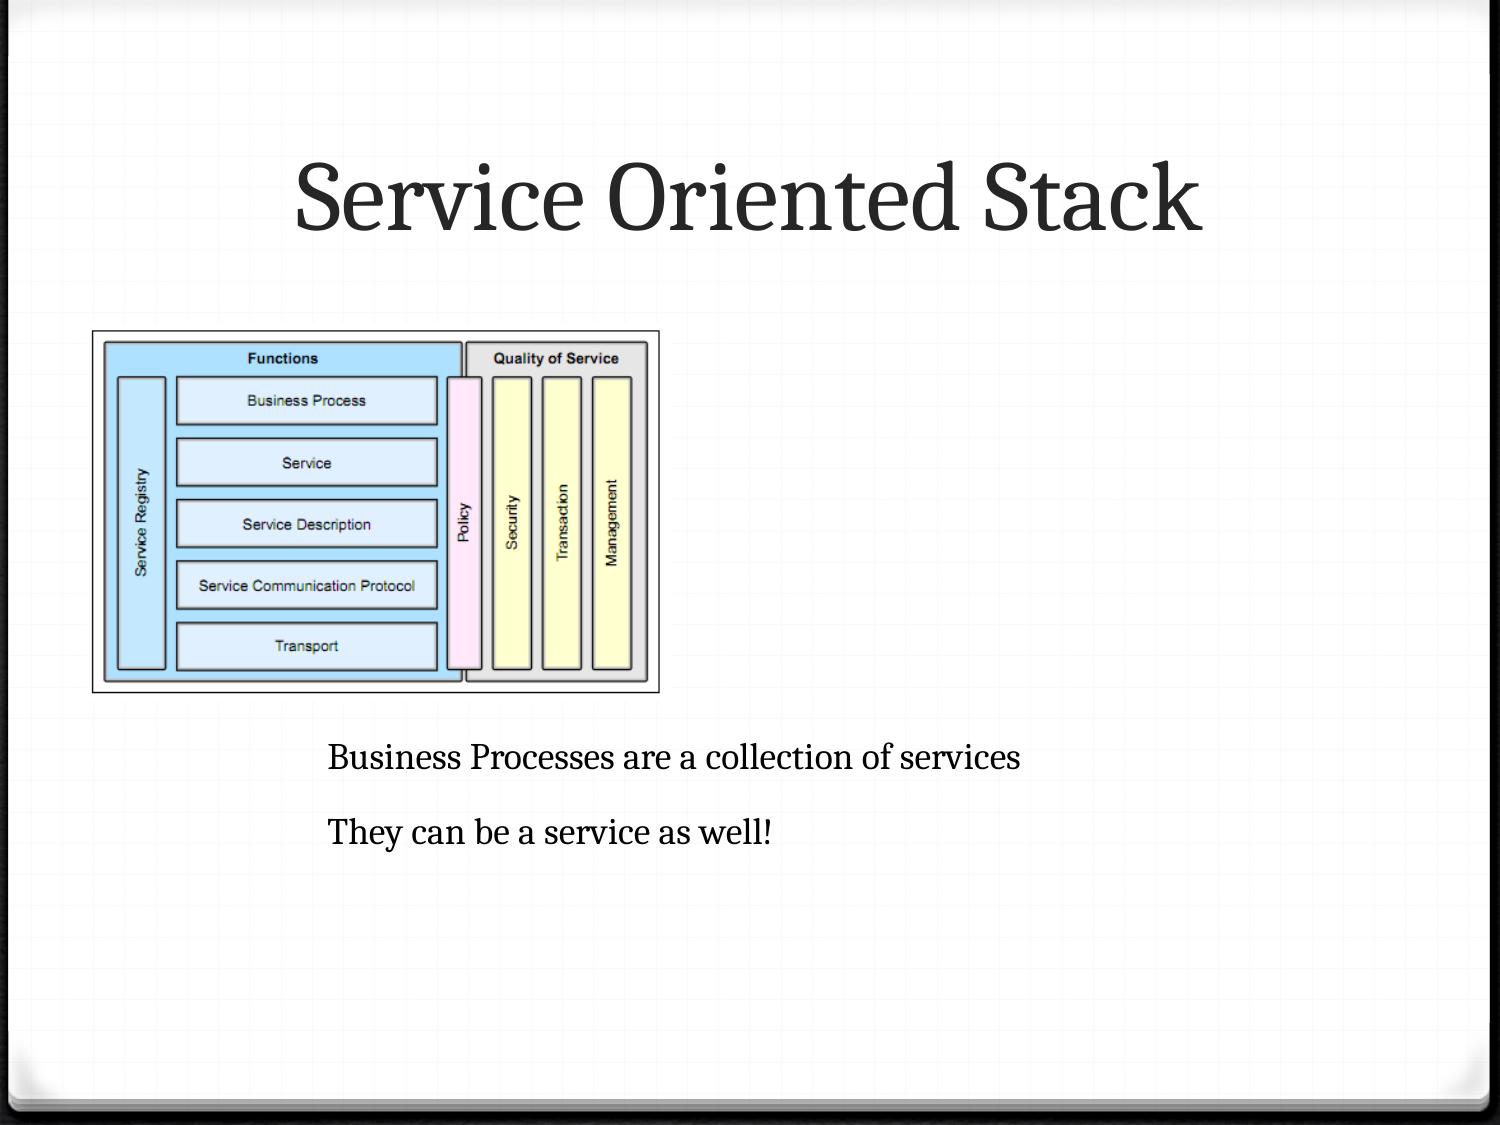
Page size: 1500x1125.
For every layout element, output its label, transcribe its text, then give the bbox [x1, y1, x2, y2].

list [87, 324, 670, 701]
text_box Business Processes are a collection of services [312, 724, 1200, 785]
text_box They can be a service as well! [312, 799, 1200, 860]
title Service Oriented Stack [90, 71, 1410, 309]
picture [0, 0, 1500, 1125]
